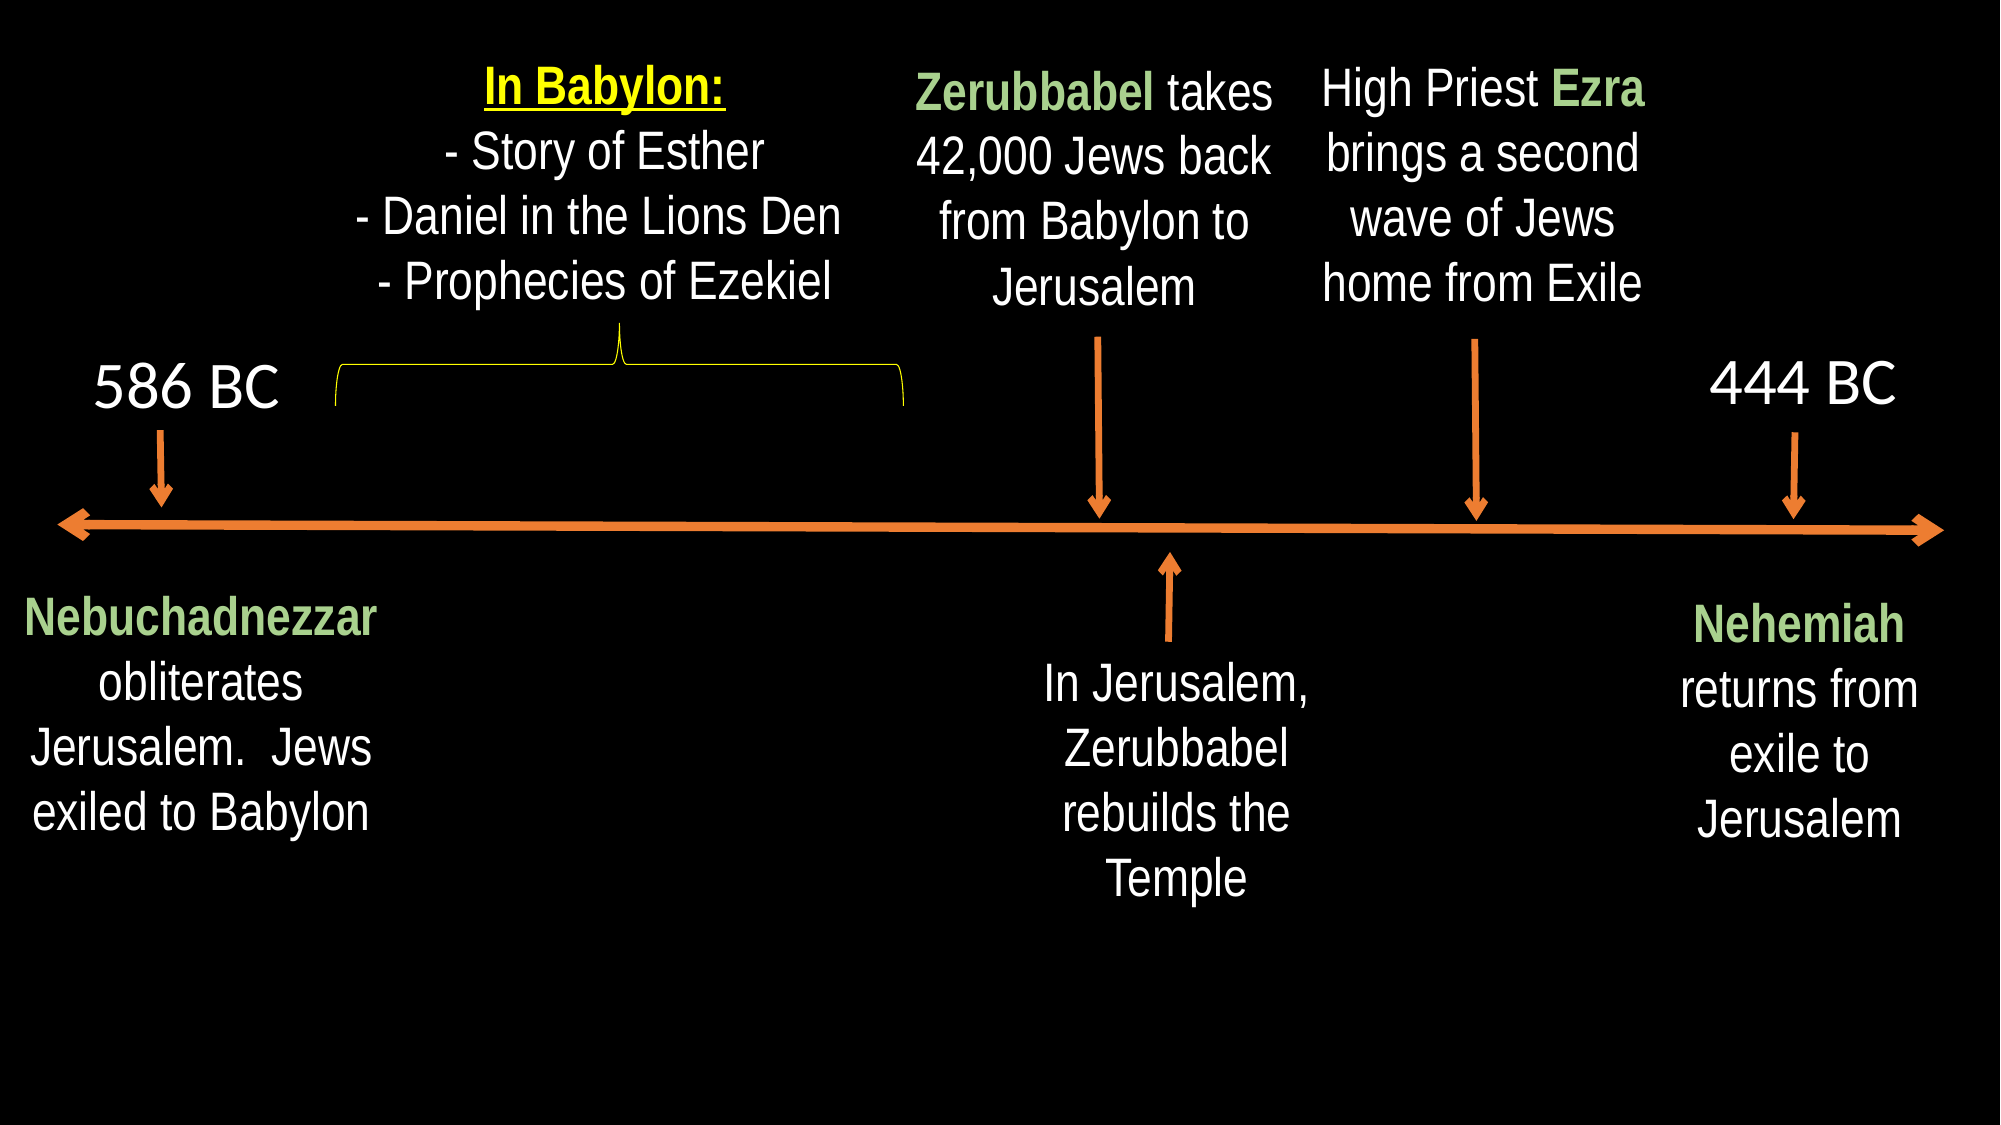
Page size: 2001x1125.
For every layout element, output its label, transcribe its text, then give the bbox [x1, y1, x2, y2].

text_box [334, 322, 904, 406]
text_box Nehemiah returns from exile to Jerusalem [1652, 580, 1948, 856]
text_box Zerubbabel takes 42,000 Jews back from Babylon to Jerusalem [881, 48, 1309, 324]
text_box In Jerusalem, Zerubbabel rebuilds the Temple [990, 639, 1364, 915]
text_box 586 BC [0, 334, 400, 429]
text_box In Babylon: - Story of Esther - Daniel in the Lions Den - Prophecies of Ezekiel [287, 43, 923, 318]
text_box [57, 524, 1945, 531]
text_box High Priest Ezra brings a second wave of Jews home from Exile [1285, 45, 1681, 320]
text_box Nebuchadnezzar obliterates Jerusalem. Jews exiled to Babylon [1, 574, 403, 849]
text_box 444 BC [1589, 330, 2000, 425]
